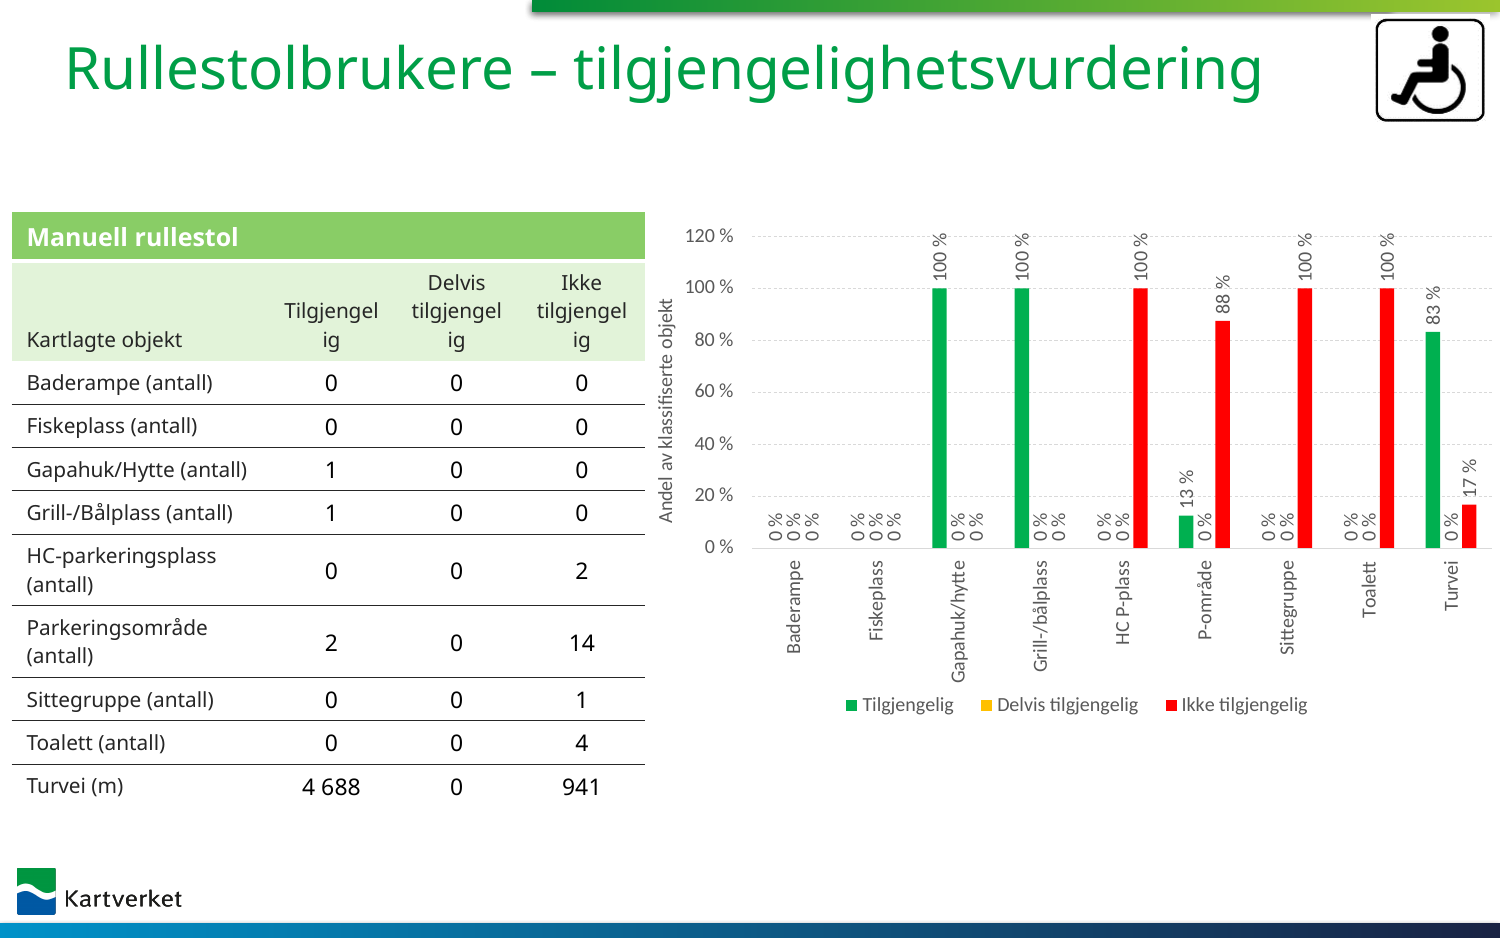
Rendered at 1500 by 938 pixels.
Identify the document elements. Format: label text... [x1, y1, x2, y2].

table_cell Turvei (m) [12, 765, 269, 807]
table_cell 0 [394, 606, 519, 677]
table_cell 0 [269, 361, 394, 404]
table_cell 0 [269, 678, 394, 720]
table_cell Delvis tilgjengelig [394, 263, 519, 361]
picture [643, 218, 1500, 728]
table_cell Baderampe (antall) [12, 361, 269, 404]
table_cell 1 [519, 678, 638, 720]
table_cell 2 [269, 606, 394, 677]
table_cell 0 [394, 765, 519, 807]
picture [1371, 13, 1491, 127]
table_cell 0 [394, 448, 519, 490]
table_cell Fiskeplass (antall) [12, 405, 269, 447]
table_cell 0 [394, 678, 519, 720]
table_cell 1 [269, 448, 394, 490]
table_cell 0 [394, 361, 519, 404]
table_header Manuell rullestol [12, 212, 645, 259]
table_cell 0 [269, 405, 394, 447]
table_cell Kartlagte objekt [12, 263, 269, 361]
table_cell 941 [519, 765, 645, 807]
table_cell Parkeringsområde (antall) [12, 606, 269, 677]
table_cell 14 [519, 606, 638, 677]
table_cell 0 [519, 448, 638, 490]
table_cell Gapahuk/Hytte (antall) [12, 448, 269, 490]
table_cell 0 [519, 491, 638, 534]
table_cell Tilgjengelig [269, 263, 394, 361]
table_cell Grill-/Bålplass (antall) [12, 491, 269, 534]
table_cell 4 [519, 721, 645, 764]
table_cell 4 688 [269, 765, 394, 807]
table_cell Ikke tilgjengelig [519, 263, 638, 361]
table_cell 0 [394, 491, 519, 534]
table_cell HC-parkeringsplass (antall) [12, 535, 269, 605]
table_cell 0 [269, 721, 394, 764]
table_cell Toalett (antall) [12, 721, 269, 764]
table_cell 0 [394, 405, 519, 447]
table_cell 1 [269, 491, 394, 534]
table_cell 2 [519, 535, 638, 605]
table_cell 0 [519, 361, 638, 404]
table_cell 0 [269, 535, 394, 605]
table_cell 0 [394, 721, 519, 764]
table_cell 0 [519, 405, 638, 447]
text_box Rullestolbrukere – tilgjengelighetsvurdering [49, 12, 1372, 109]
table_cell 0 [394, 535, 519, 605]
table_cell Sittegruppe (antall) [12, 678, 269, 720]
